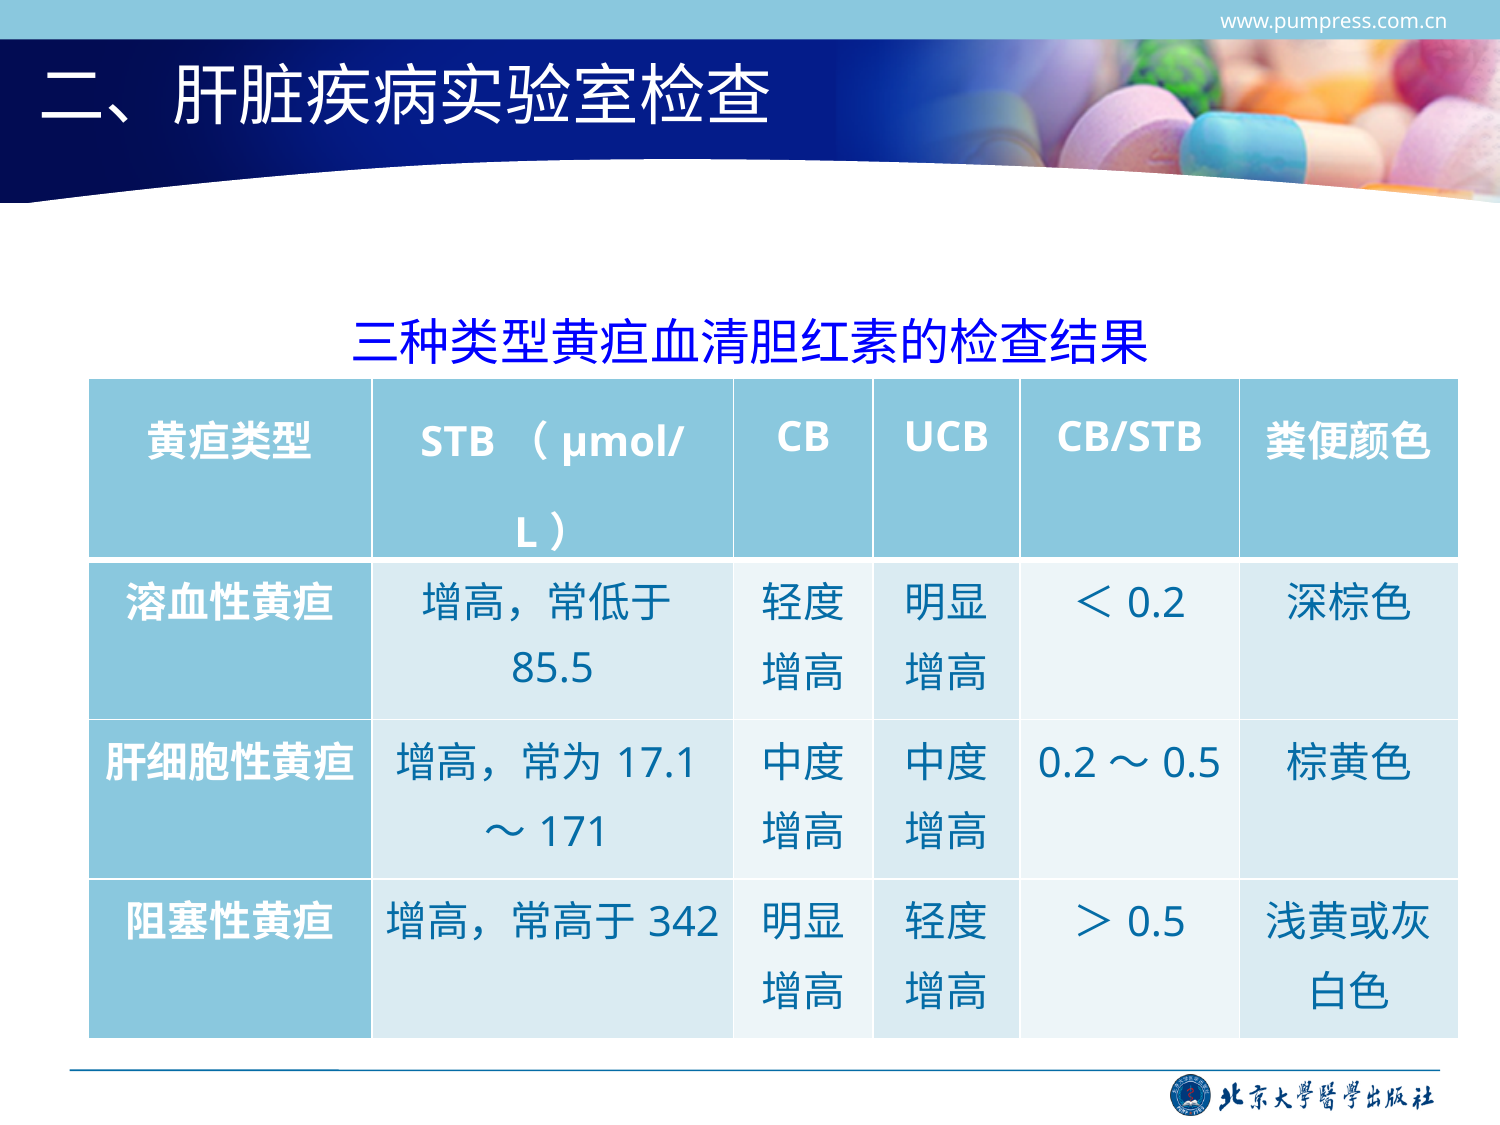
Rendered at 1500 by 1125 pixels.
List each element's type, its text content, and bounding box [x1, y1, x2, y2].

table_header 黄疸类型 [89, 379, 371, 557]
table_header CB [734, 379, 872, 557]
table_cell 增高，常高于342 [373, 880, 733, 1038]
slide_number www.pumpress.com.cn [1024, 0, 1463, 38]
table_header CB/STB [1021, 379, 1239, 557]
table_cell 浅黄或灰白色 [1240, 880, 1458, 1038]
picture [0, 40, 1500, 203]
table_cell 棕黄色 [1240, 720, 1458, 878]
table_header 粪便颜色 [1240, 379, 1458, 557]
table_cell 中度增高 [874, 720, 1019, 878]
table_cell ＞0.5 [1021, 880, 1239, 1038]
picture [1170, 1074, 1436, 1118]
table_header UCB [874, 379, 1019, 557]
table_cell 溶血性黄疸 [89, 563, 371, 719]
text_box 三种类型黄疸血清胆红素的检查结果 [312, 302, 1187, 378]
table_cell 明显增高 [874, 563, 1019, 719]
table_cell 中度增高 [734, 720, 872, 878]
table_cell 0.2～0.5 [1021, 720, 1239, 878]
table_cell 轻度增高 [734, 563, 872, 719]
table_cell 深棕色 [1240, 563, 1458, 719]
table_header STB（μmol/L） [373, 379, 733, 557]
title 二、肝脏疾病实验室检查 [23, 46, 1349, 140]
table_cell 阻塞性黄疸 [89, 880, 371, 1038]
table_cell ＜0.2 [1021, 563, 1239, 719]
table_cell 明显增高 [734, 880, 872, 1038]
table_cell 轻度增高 [874, 880, 1019, 1038]
table_cell 肝细胞性黄疸 [89, 720, 371, 878]
table_cell 增高，常低于85.5 [373, 563, 733, 719]
table_cell 增高，常为17.1～171 [373, 720, 733, 878]
